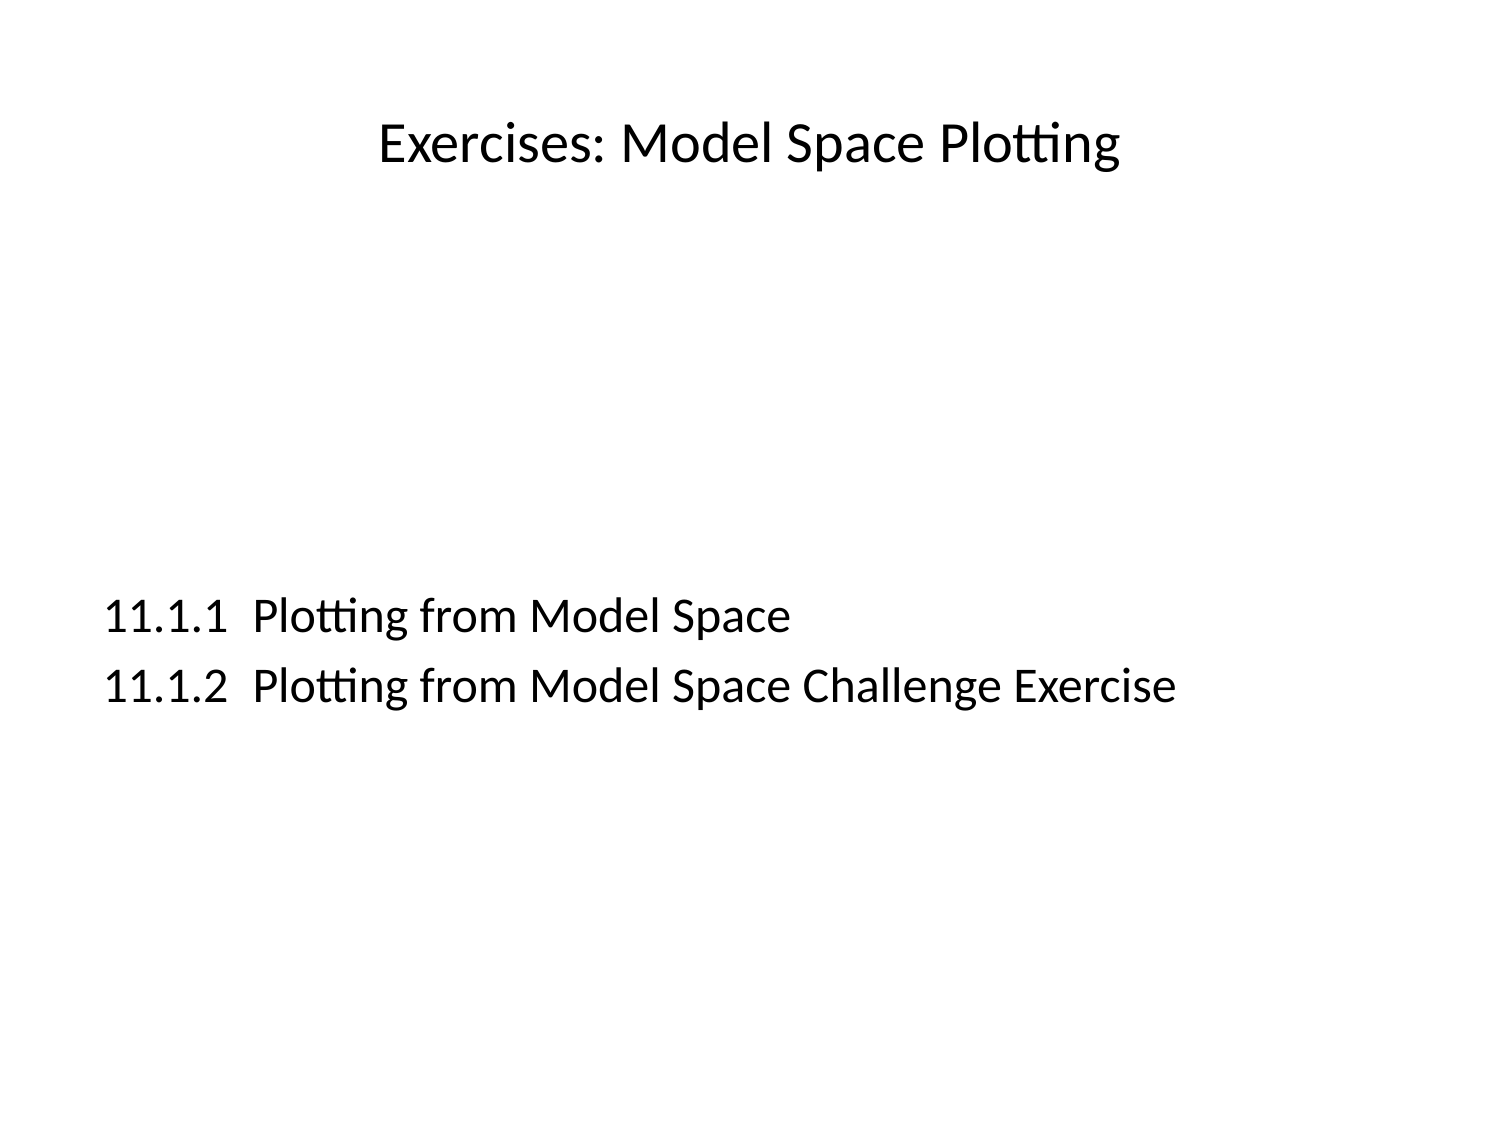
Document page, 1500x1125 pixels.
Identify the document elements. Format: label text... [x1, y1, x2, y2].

list 11.1.1 Plotting from Model Space 11.1.2 Plotting from Model Space Challenge Exercise [87, 575, 1363, 1025]
title Exercises: Model Space Plotting [75, 45, 1425, 233]
